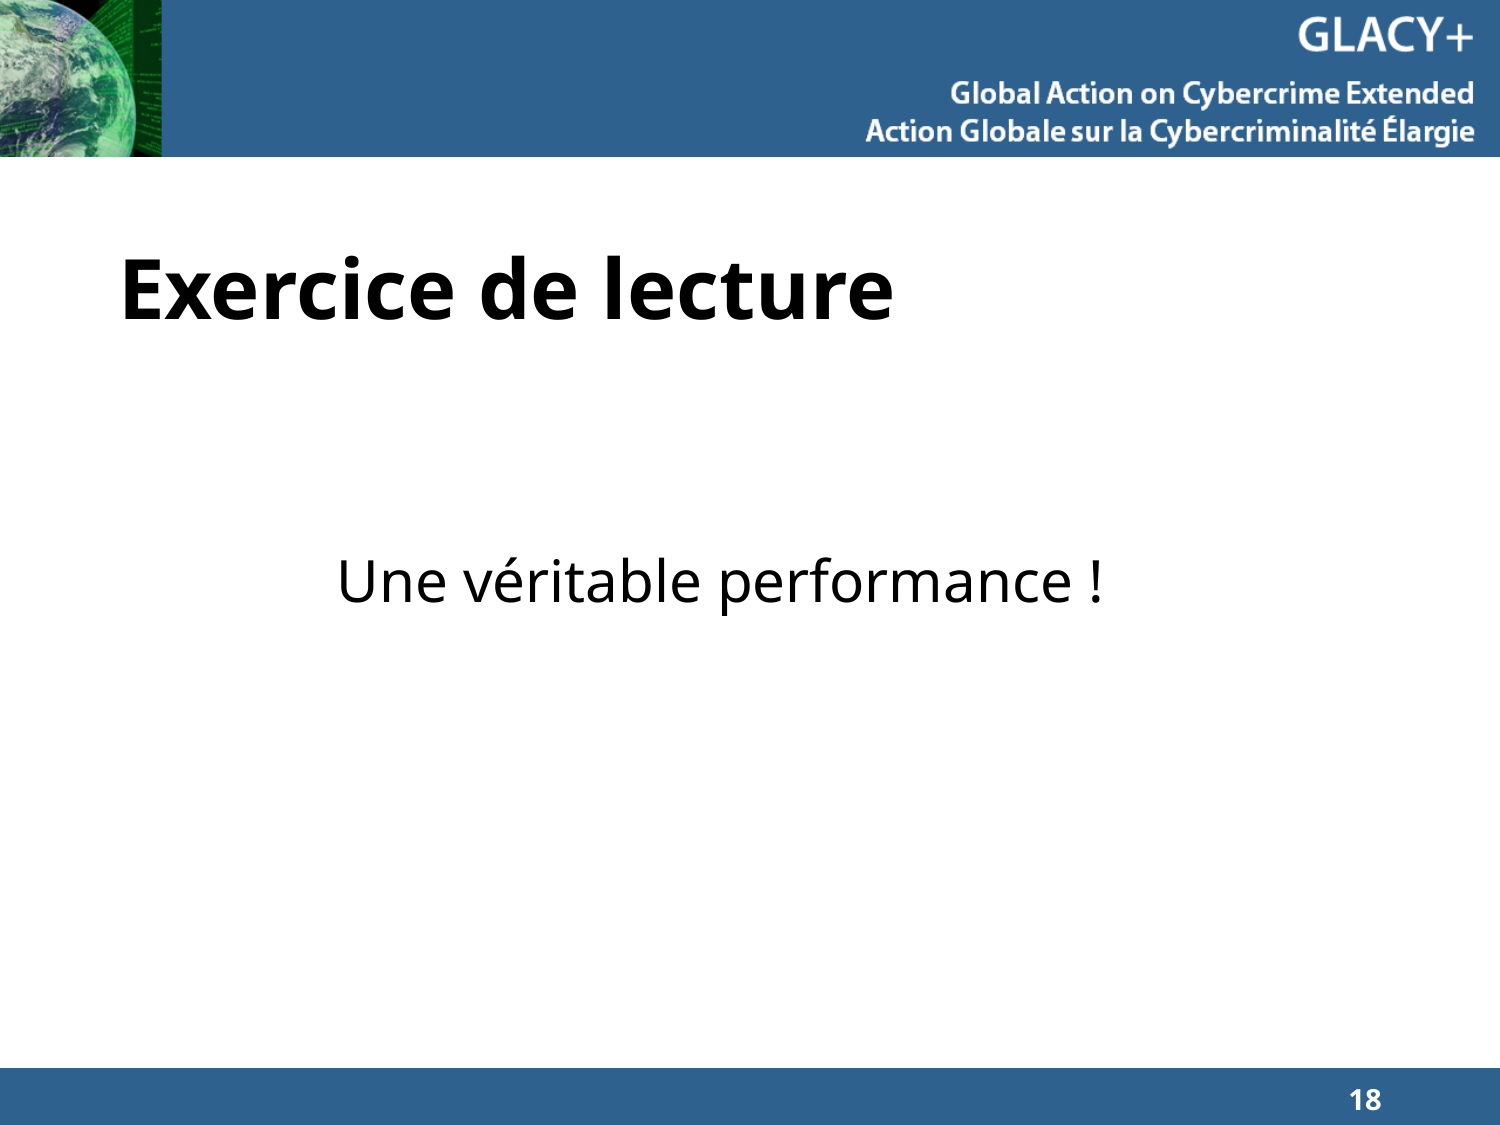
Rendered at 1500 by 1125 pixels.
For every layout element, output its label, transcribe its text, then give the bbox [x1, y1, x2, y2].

slide_number 18 [1059, 1071, 1397, 1125]
title Exercice de lecture [103, 197, 1397, 382]
picture [0, 0, 1500, 157]
list Une véritable performance ! [53, 382, 1404, 1125]
